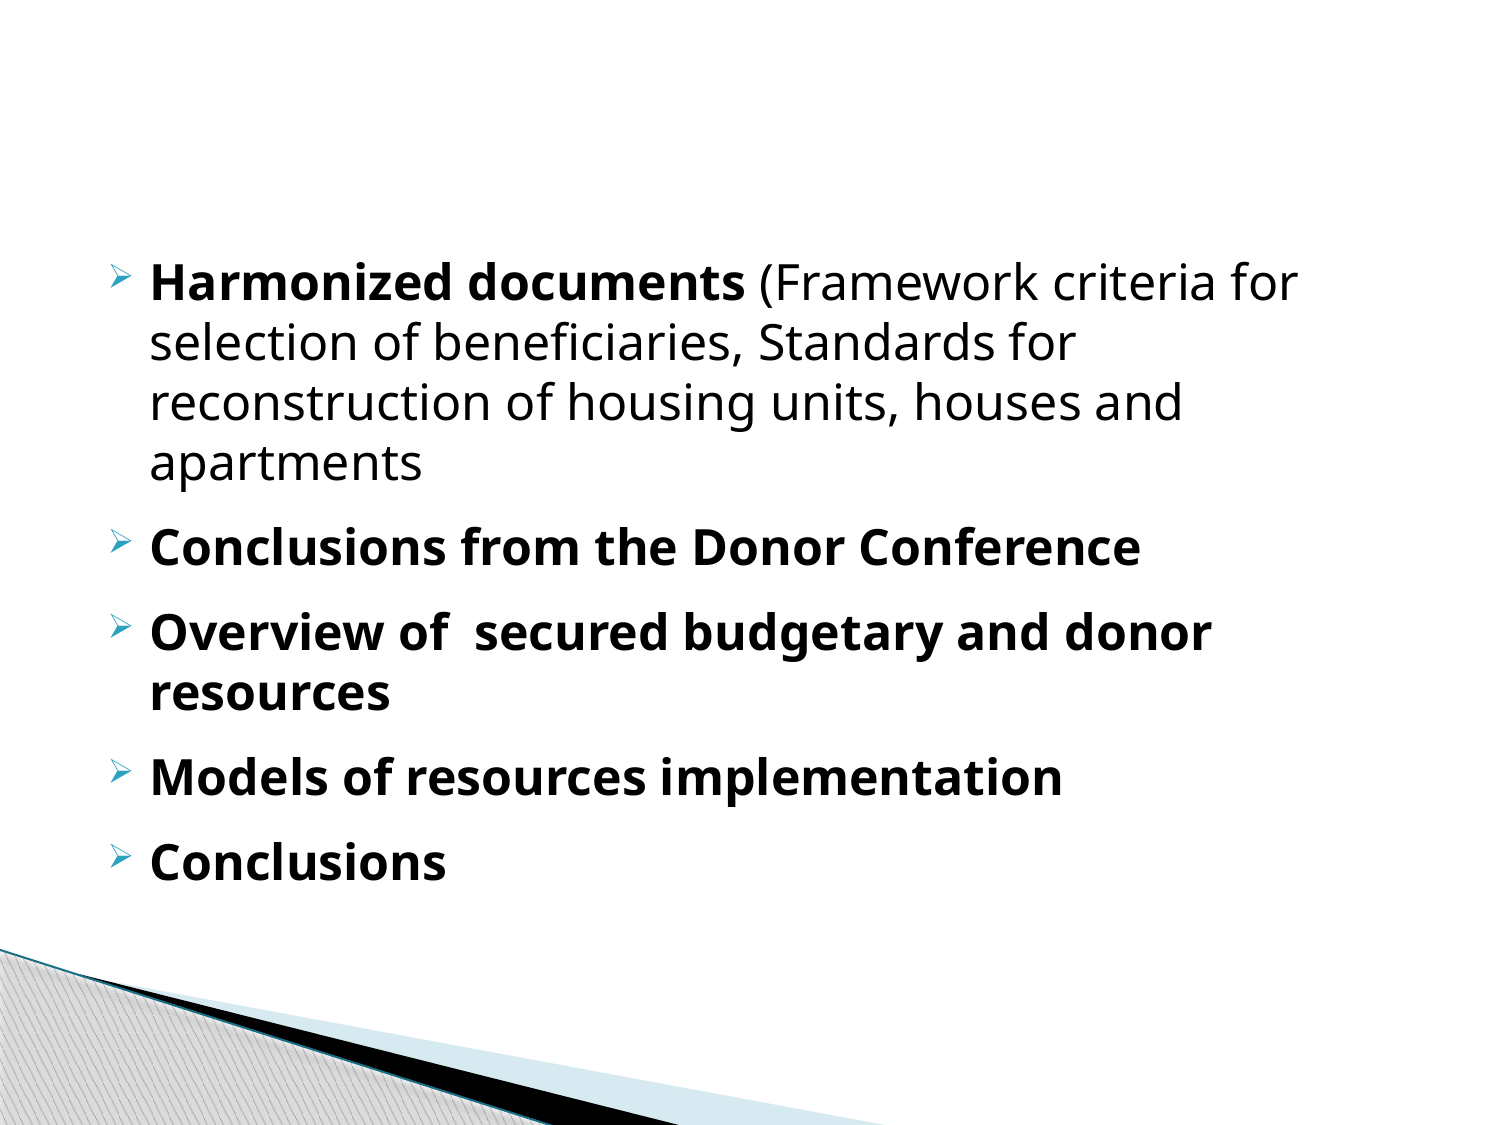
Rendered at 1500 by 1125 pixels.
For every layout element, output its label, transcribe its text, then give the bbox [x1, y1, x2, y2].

list Harmonized documents (Framework criteria for selection of beneficiaries, Standards for reconstruction of housing units, houses and apartments Conclusions from the Donor Conference Overview of secured budgetary and donor resources Models of resources implementation Conclusions [75, 243, 1425, 986]
